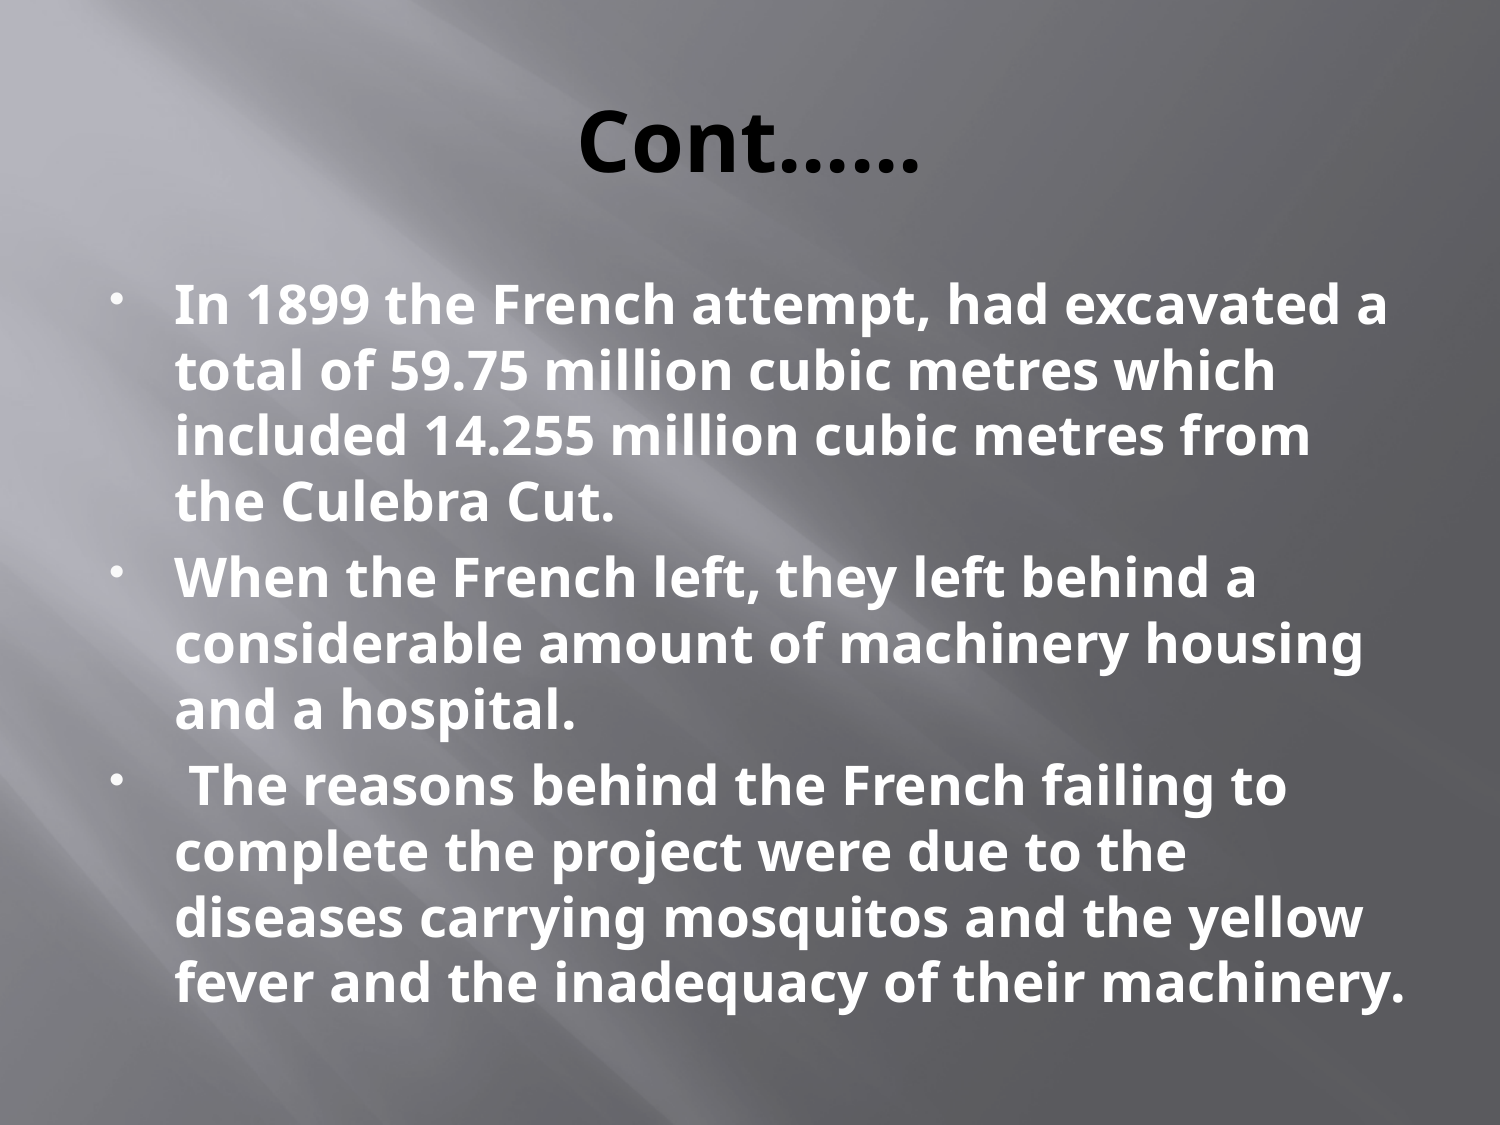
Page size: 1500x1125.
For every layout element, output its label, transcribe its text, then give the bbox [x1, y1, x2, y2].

list In 1899 the French attempt, had excavated a total of 59.75 million cubic metres which included 14.255 million cubic metres from the Culebra Cut. When the French left, they left behind a considerable amount of machinery housing and a hospital. The reasons behind the French failing to complete the project were due to the diseases carrying mosquitos and the yellow fever and the inadequacy of their machinery. [75, 262, 1425, 1035]
title Cont...... [75, 45, 1425, 233]
